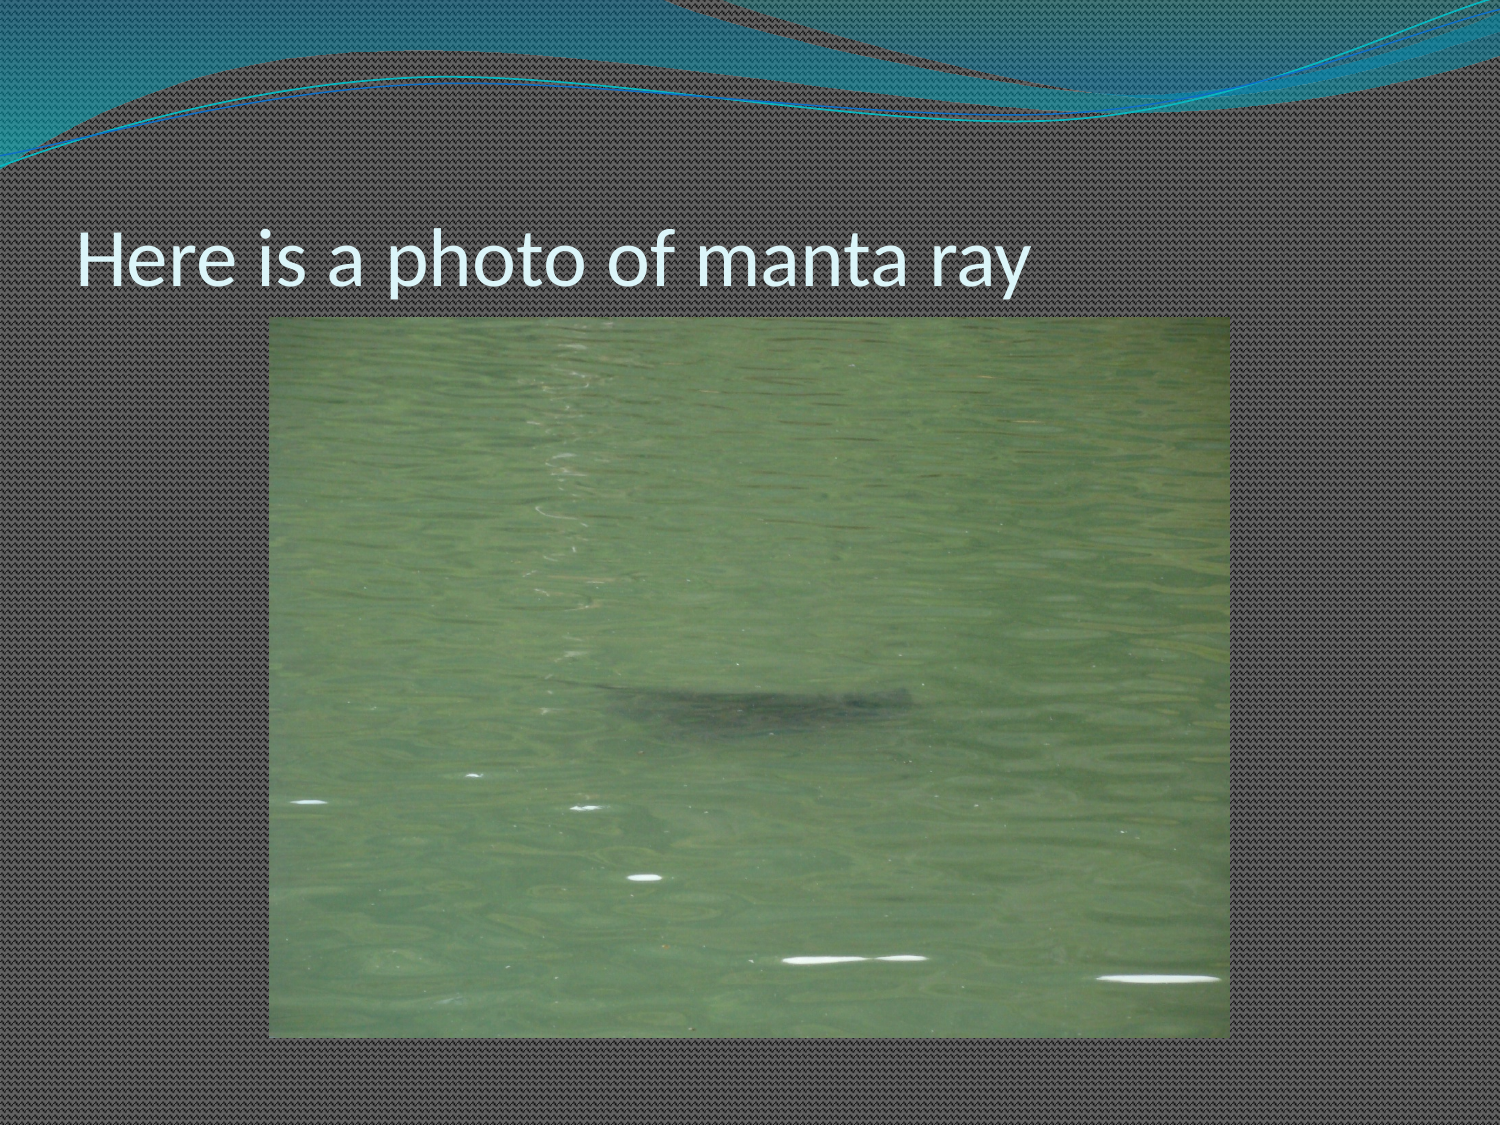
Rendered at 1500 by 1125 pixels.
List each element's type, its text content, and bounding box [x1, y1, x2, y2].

title Here is a photo of manta ray [75, 115, 1425, 303]
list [269, 317, 1231, 1038]
